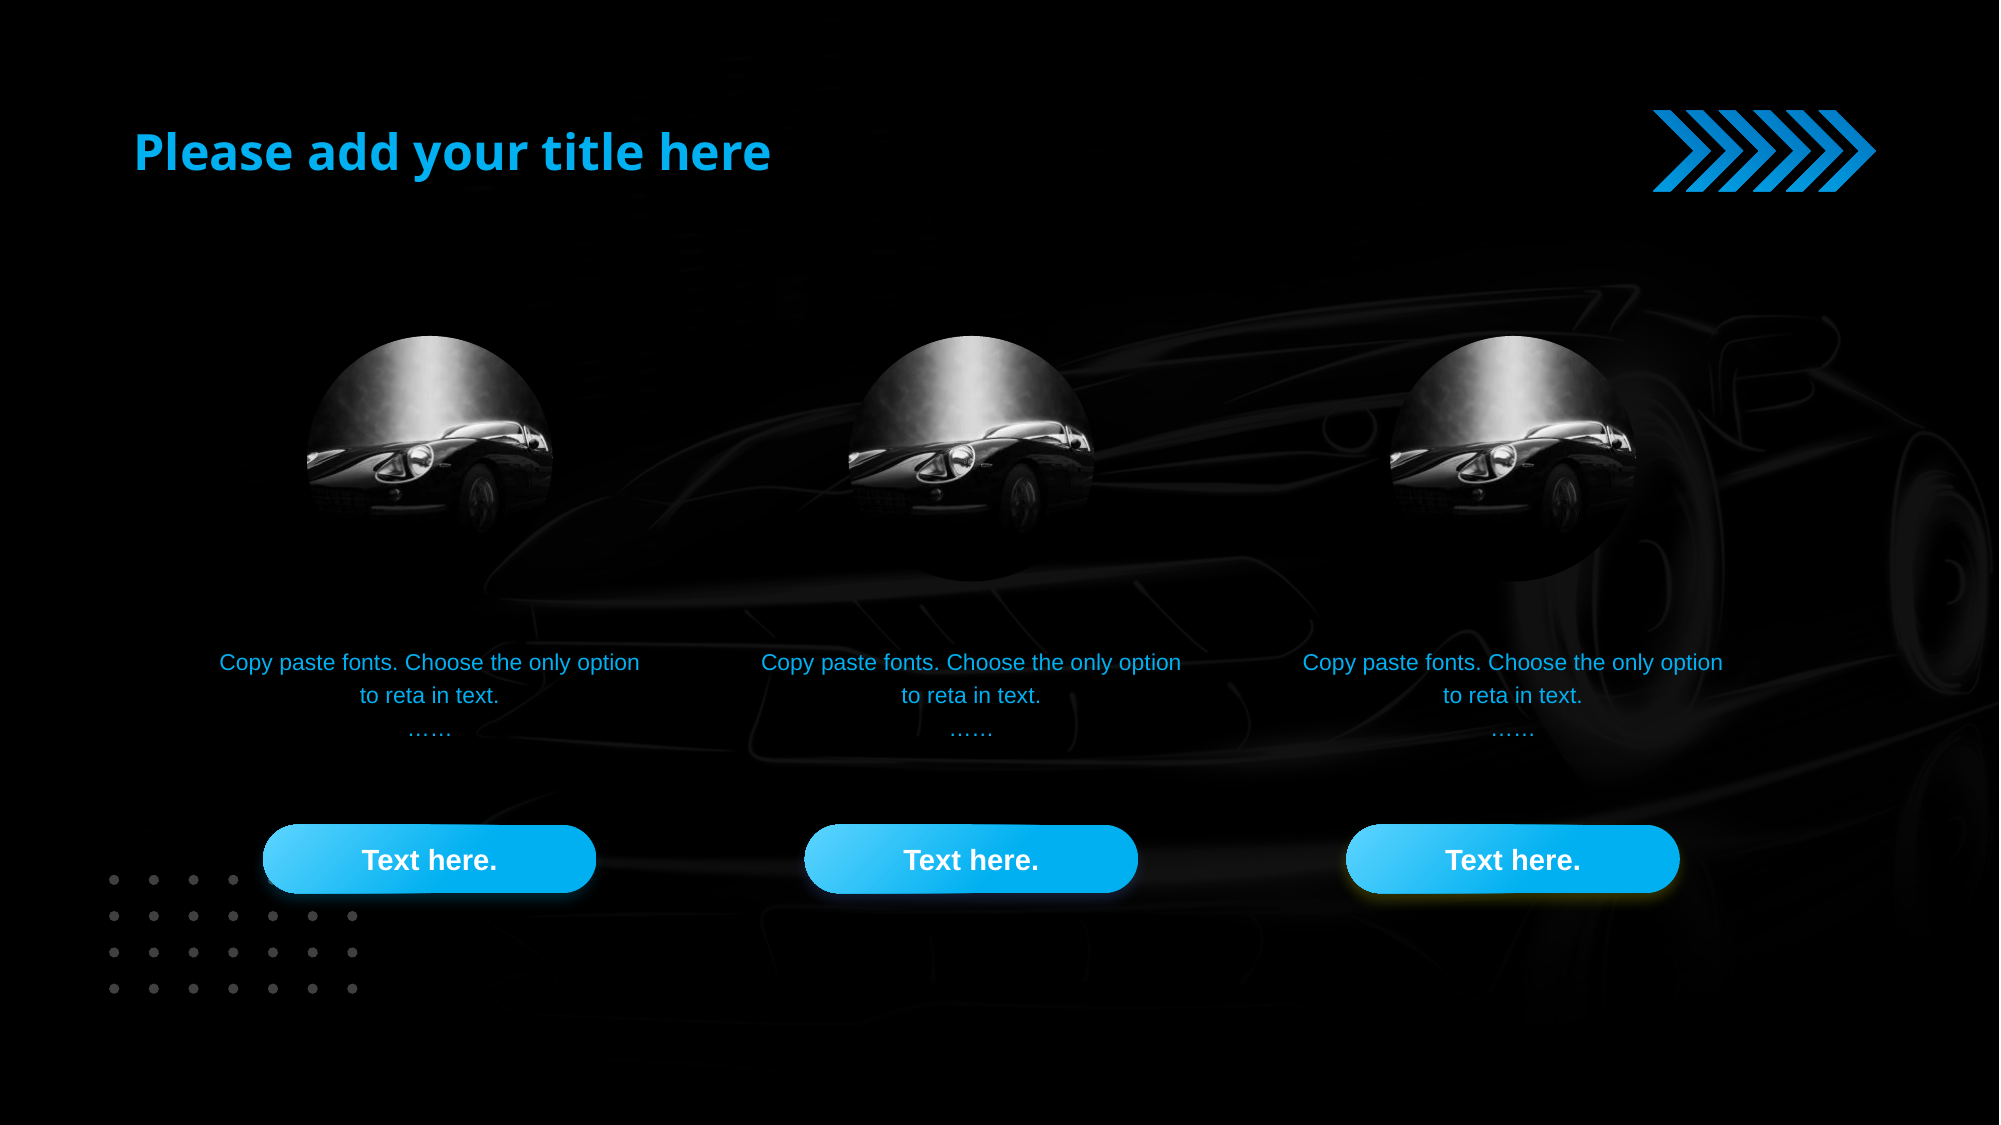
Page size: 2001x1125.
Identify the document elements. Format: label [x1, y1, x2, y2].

text_box [197, 335, 1746, 894]
